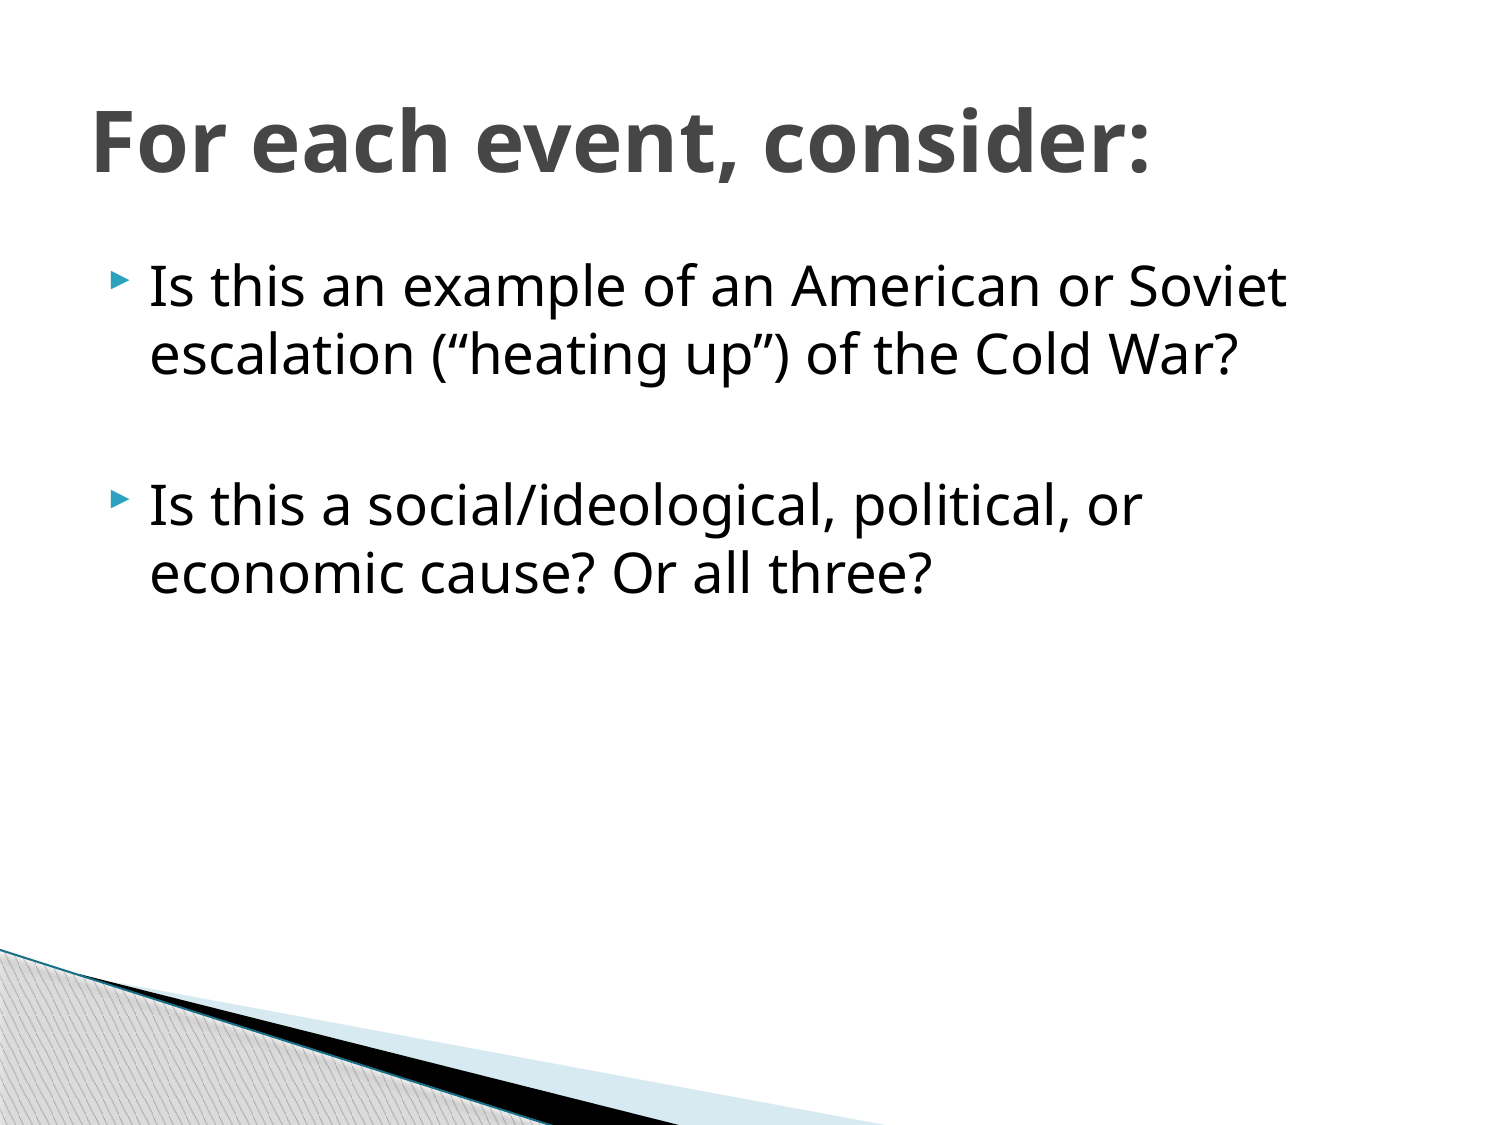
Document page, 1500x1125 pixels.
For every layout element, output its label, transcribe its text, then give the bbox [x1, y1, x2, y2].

list Is this an example of an American or Soviet escalation (“heating up”) of the Cold War? Is this a social/ideological, political, or economic cause? Or all three? [75, 243, 1425, 986]
title For each event, consider: [75, 45, 1425, 233]
